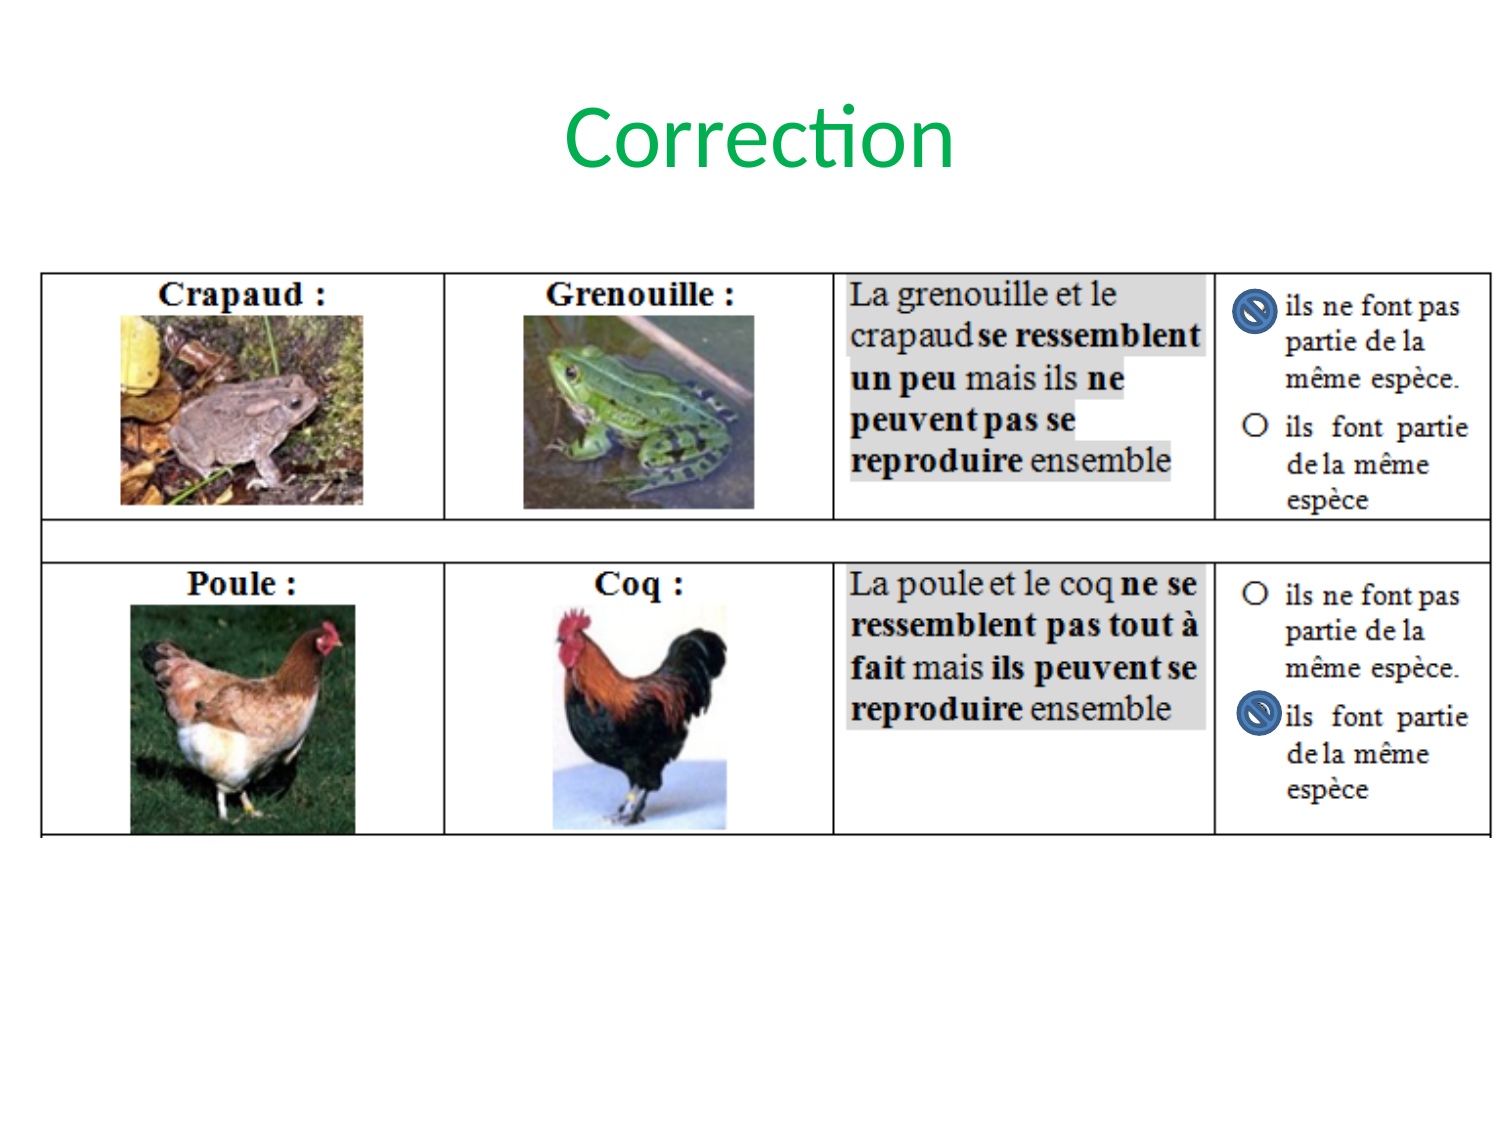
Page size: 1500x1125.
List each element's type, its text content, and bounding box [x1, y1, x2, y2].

picture [35, 266, 1496, 839]
title Correction [85, 37, 1436, 225]
